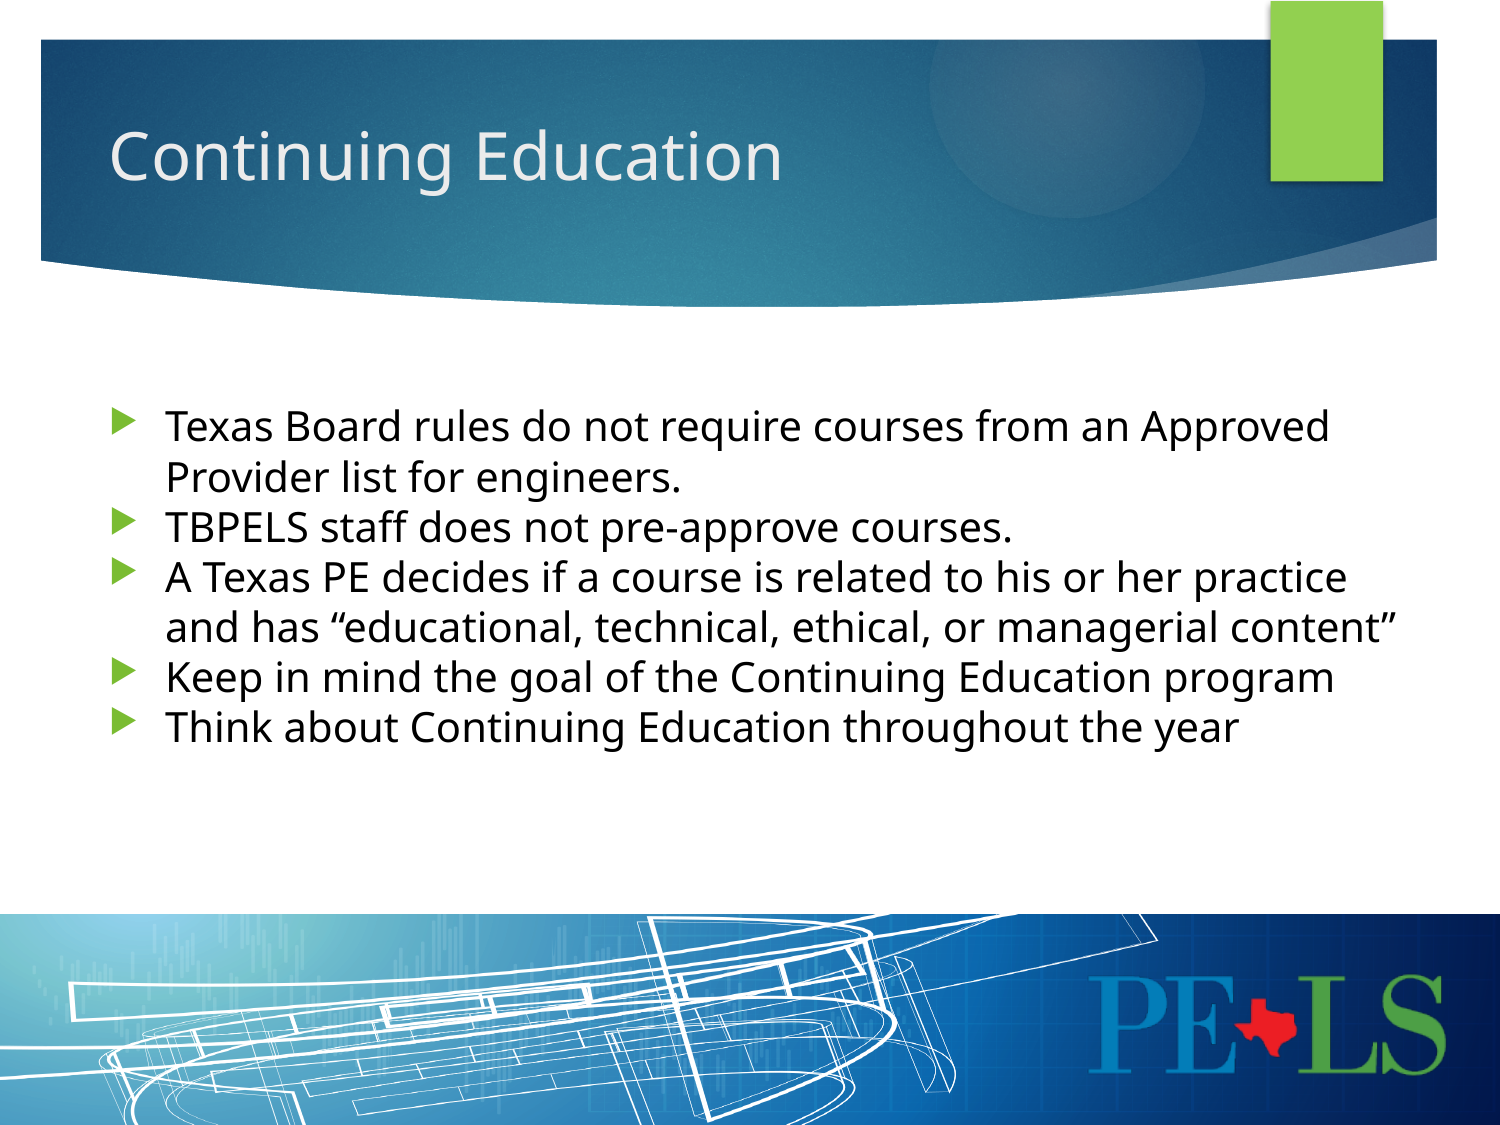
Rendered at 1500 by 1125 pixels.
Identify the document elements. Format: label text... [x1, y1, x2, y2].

title Continuing Education [93, 38, 1444, 201]
picture [0, 914, 1500, 1125]
list Texas Board rules do not require courses from an Approved Provider list for engineers. TBPELS staff does not pre-approve courses. A Texas PE decides if a course is related to his or her practice and has “educational, technical, ethical, or managerial content” Keep in mind the goal of the Continuing Education program Think about Continuing Education throughout the year [93, 392, 1444, 1037]
